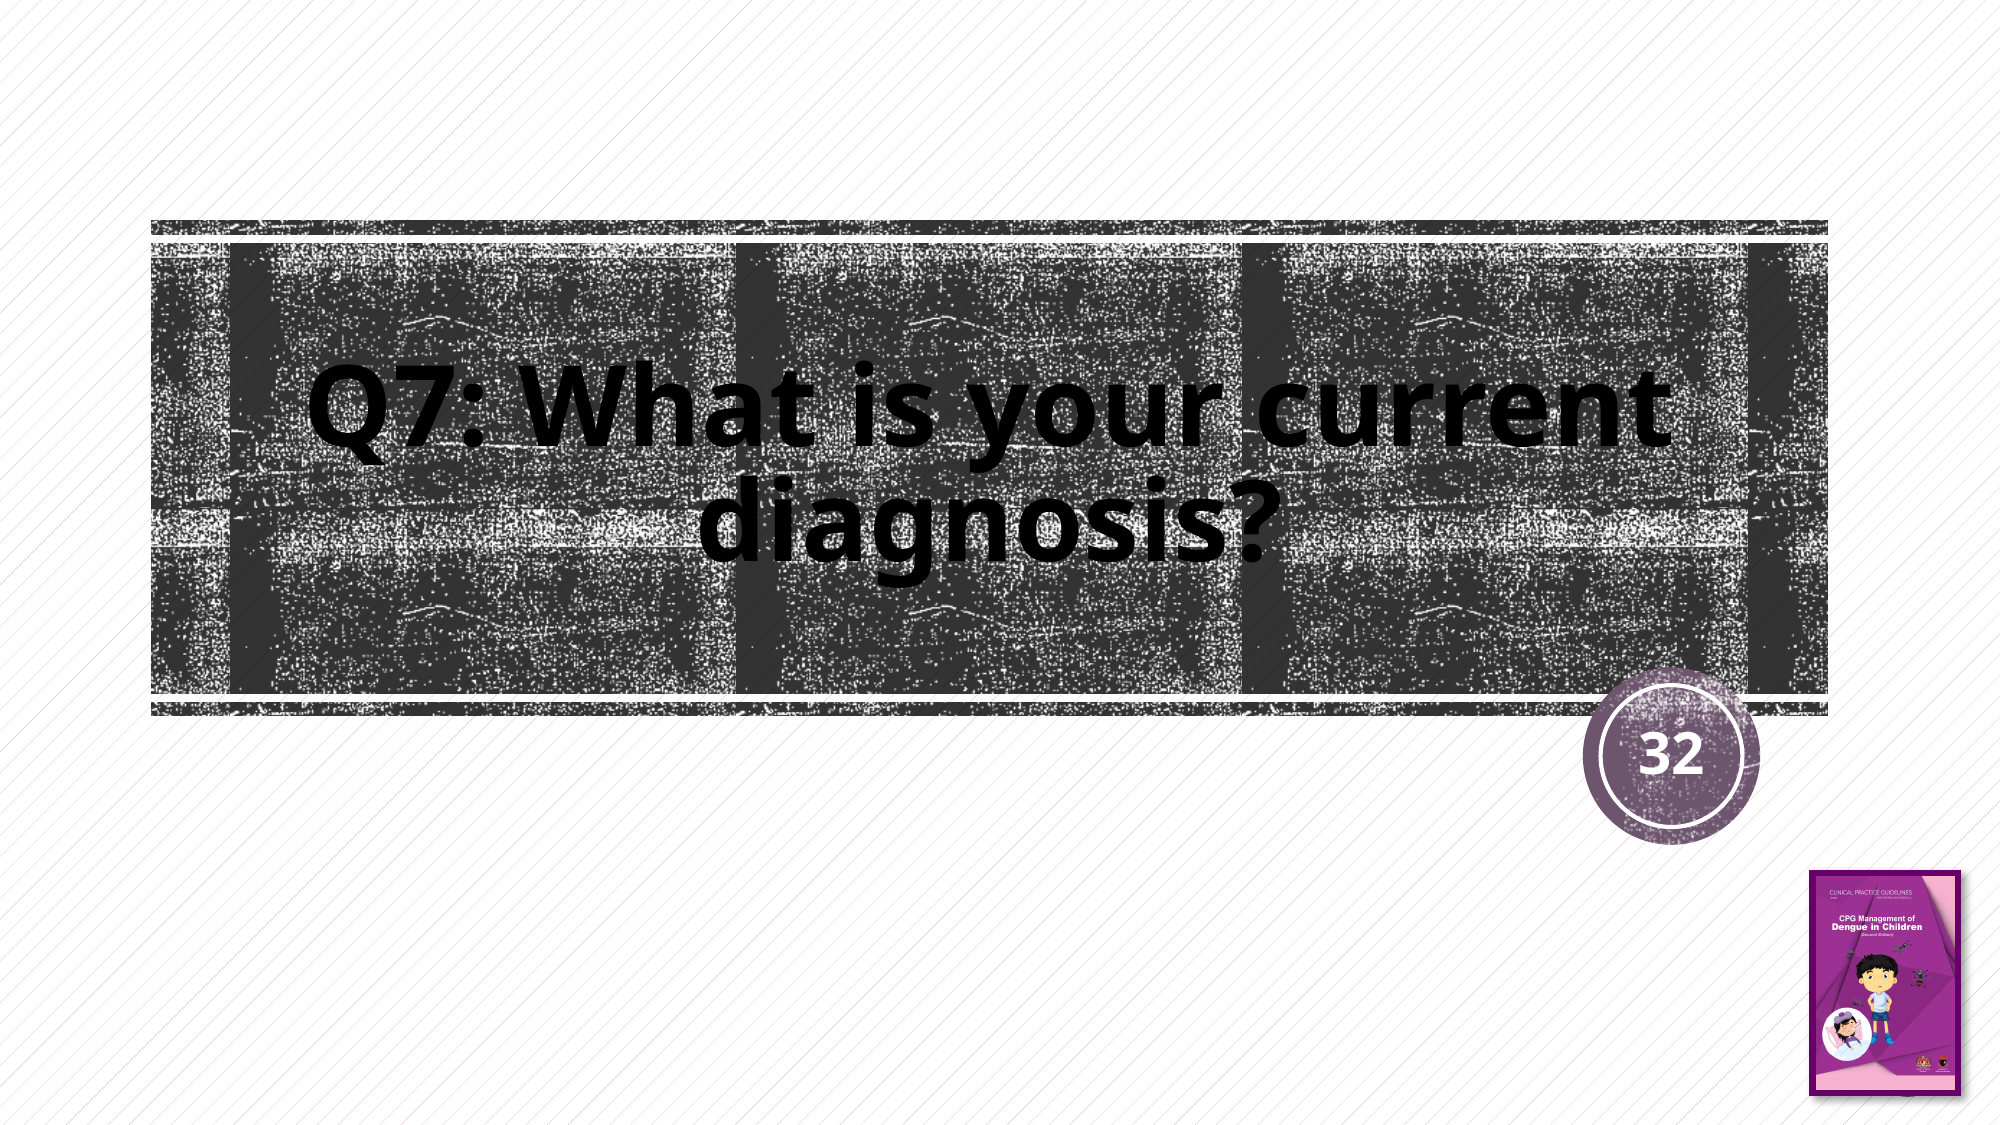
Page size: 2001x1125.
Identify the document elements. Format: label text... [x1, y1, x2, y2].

slide_number 32 [1573, 703, 1770, 809]
title Q7: What is your current diagnosis? [172, 234, 1808, 704]
picture [1816, 876, 1955, 1090]
